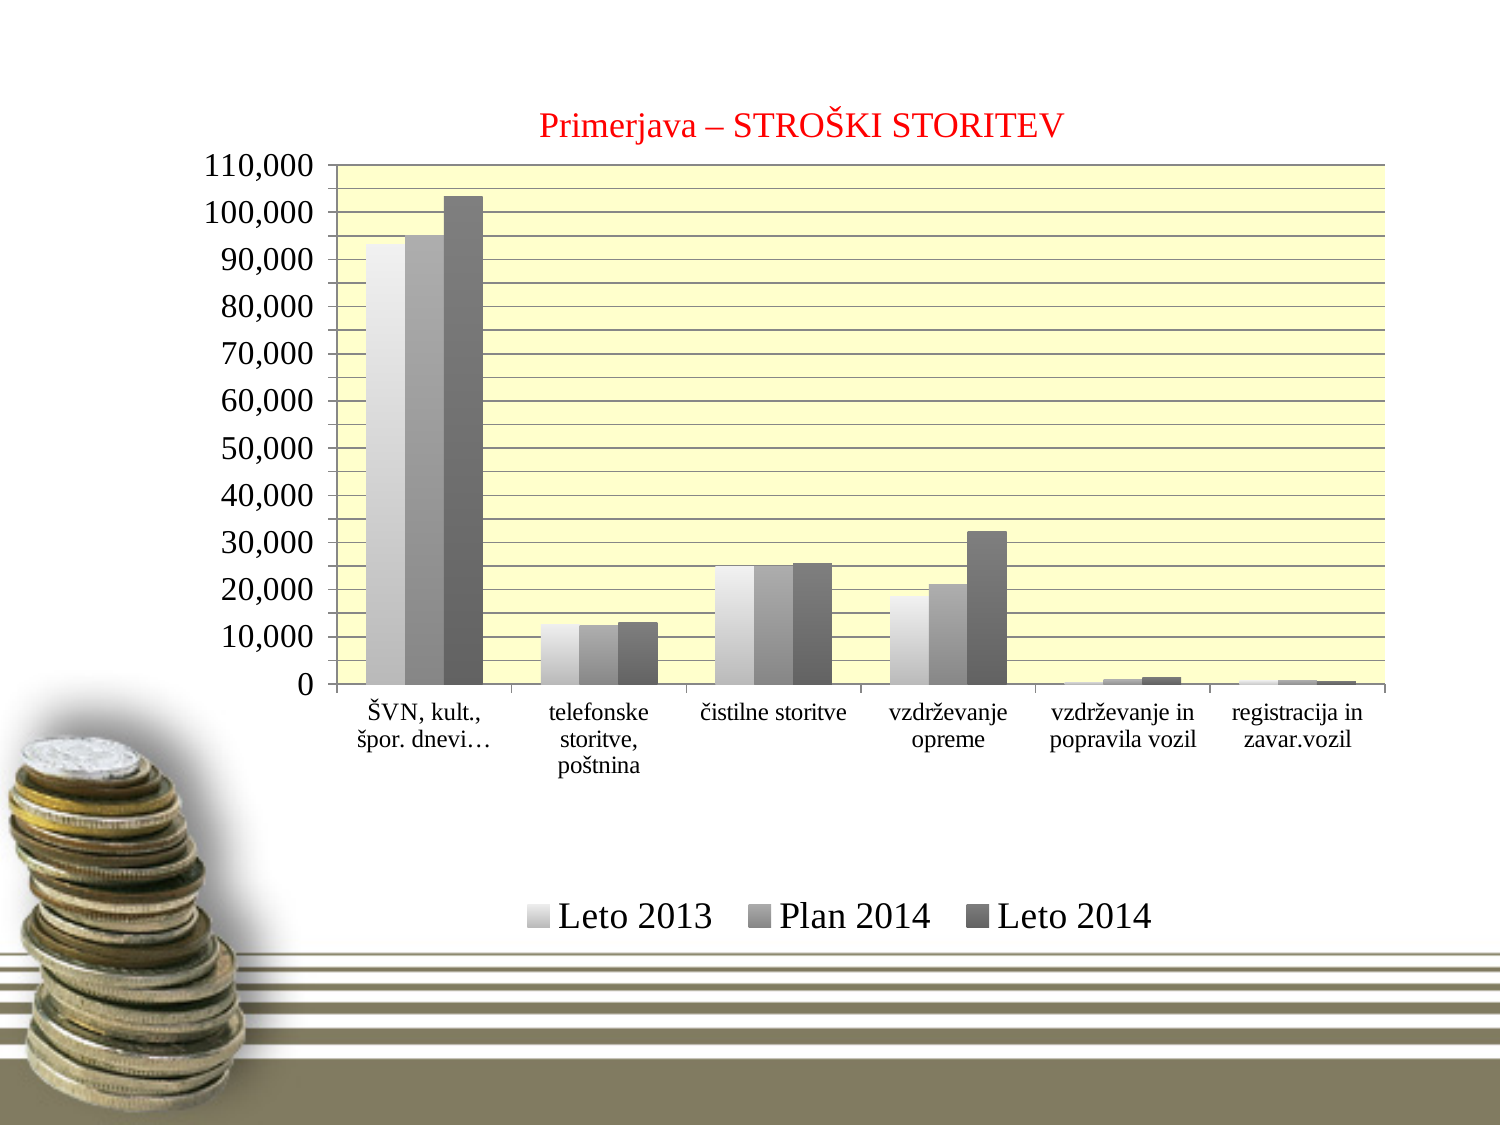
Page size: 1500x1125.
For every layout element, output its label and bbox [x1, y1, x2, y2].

picture [0, 0, 1500, 1125]
chart [128, 81, 1466, 997]
